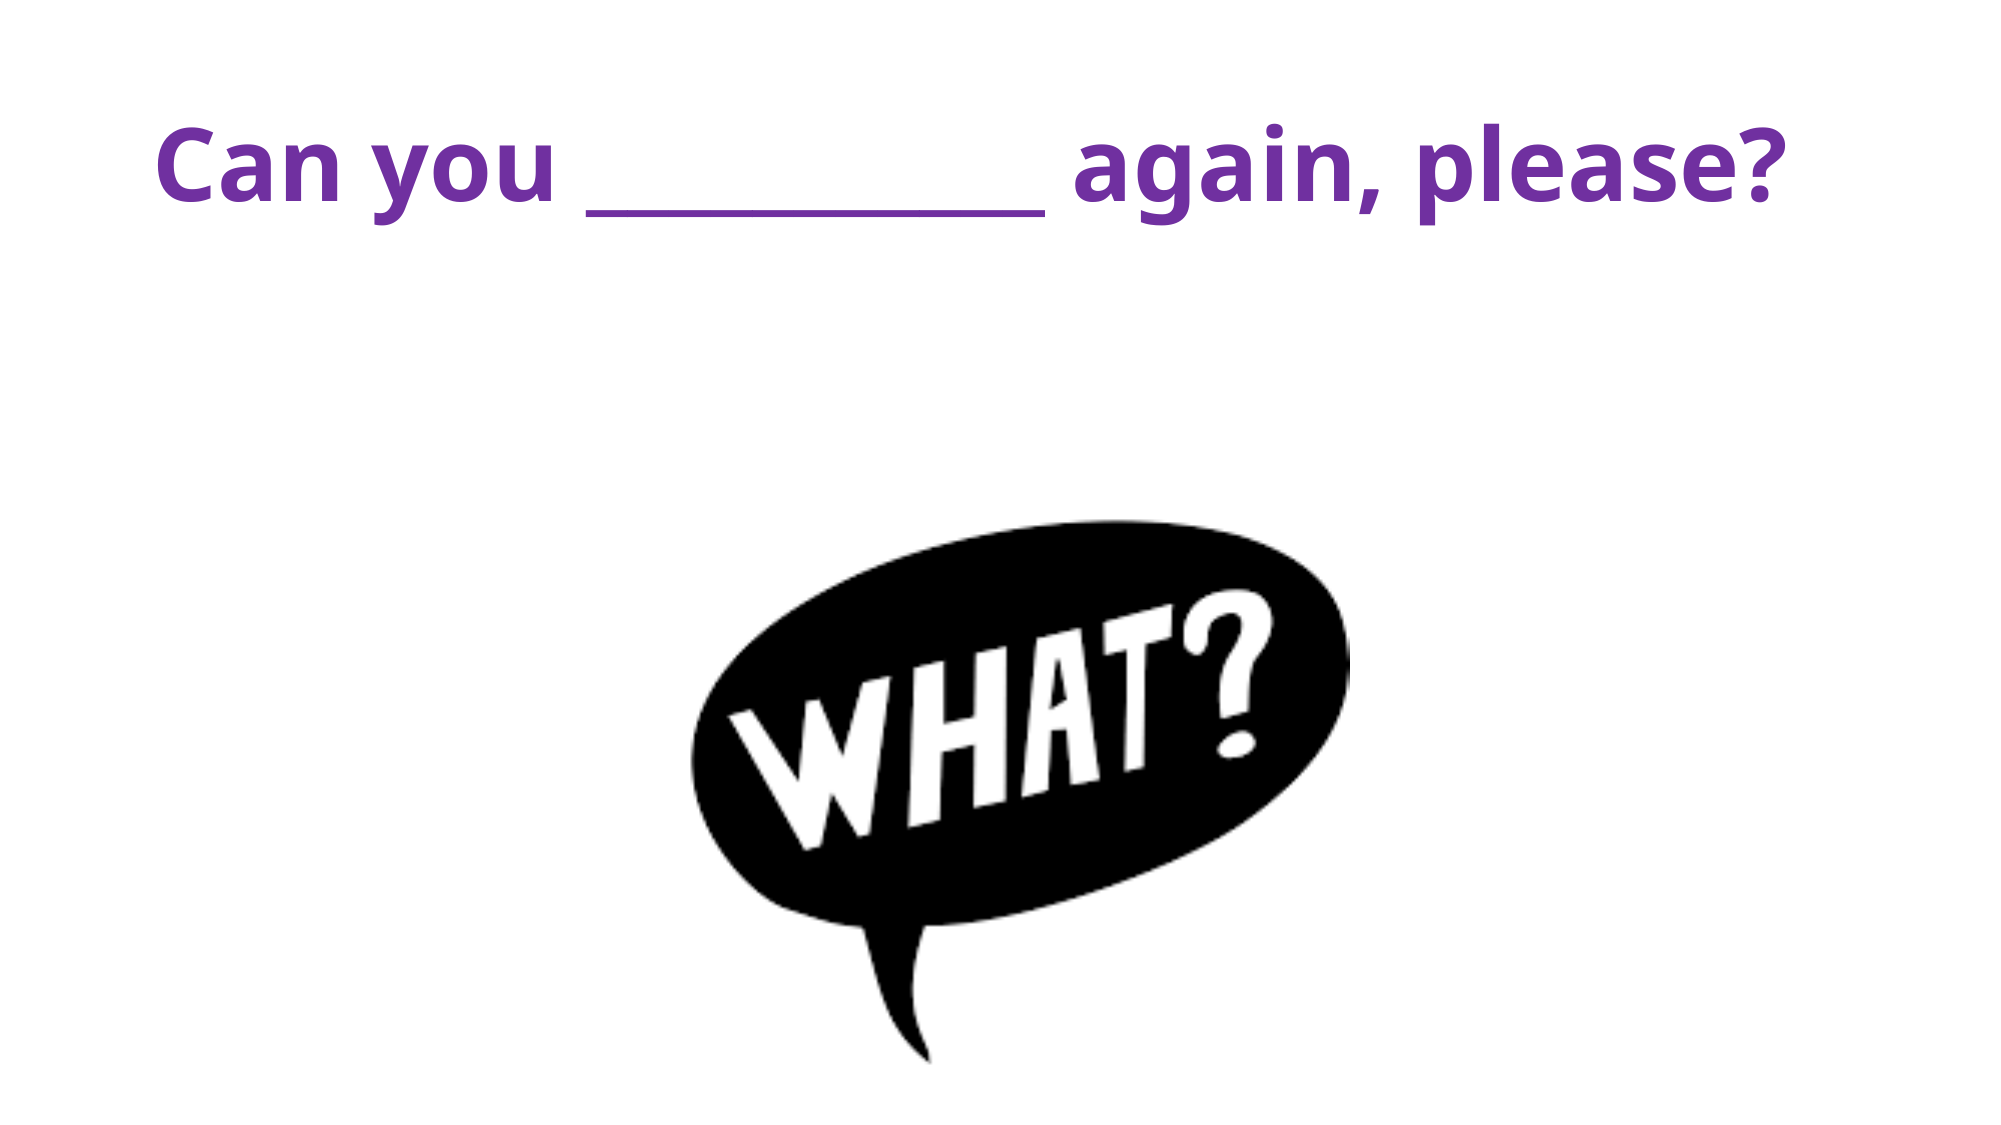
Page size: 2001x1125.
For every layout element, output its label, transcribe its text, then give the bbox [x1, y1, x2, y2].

title Can you ___________ again, please? [137, 59, 1863, 278]
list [650, 512, 1350, 1125]
